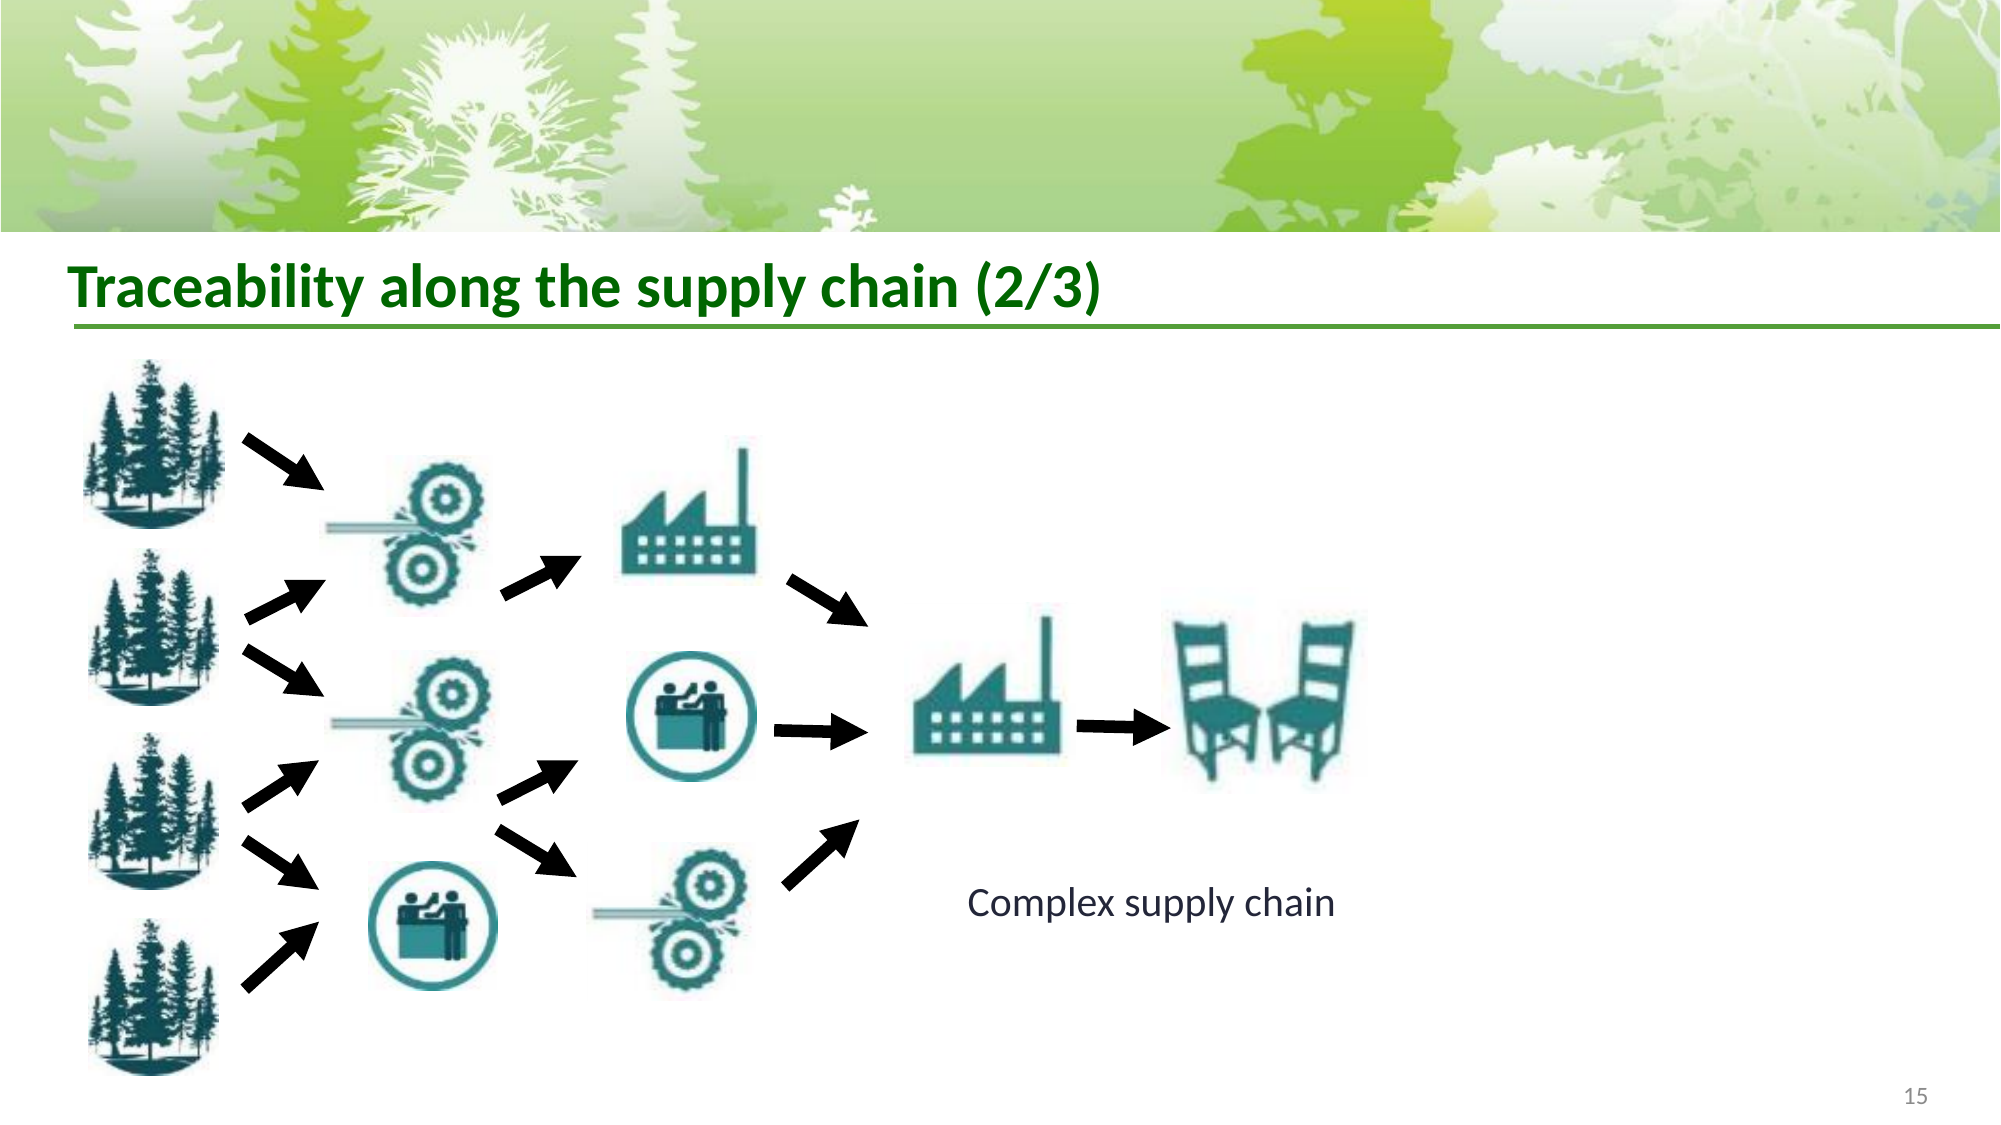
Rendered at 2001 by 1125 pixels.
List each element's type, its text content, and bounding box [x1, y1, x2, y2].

picture [88, 548, 219, 706]
picture [613, 435, 770, 586]
picture [88, 918, 219, 1076]
picture [1161, 587, 1368, 794]
picture [318, 455, 493, 617]
picture [83, 359, 225, 529]
picture [626, 651, 757, 782]
text_box [500, 760, 579, 801]
text_box [788, 578, 869, 627]
picture [0, 0, 2000, 232]
slide_number 15 [1493, 1065, 1944, 1125]
text_box [245, 437, 318, 490]
text_box [244, 760, 320, 809]
text_box [497, 829, 577, 878]
text_box Complex supply chain [953, 867, 1421, 933]
text_box [502, 555, 582, 596]
picture [904, 602, 1076, 767]
title Traceability along the supply chain (2/3) [52, 170, 1403, 404]
picture [368, 861, 498, 991]
text_box [785, 819, 860, 888]
picture [324, 650, 500, 813]
picture [88, 732, 219, 890]
text_box [774, 726, 869, 739]
text_box [246, 579, 318, 620]
text_box [245, 648, 324, 697]
text_box [244, 840, 320, 890]
text_box [1076, 721, 1161, 734]
picture [586, 842, 756, 1001]
text_box [244, 921, 320, 990]
